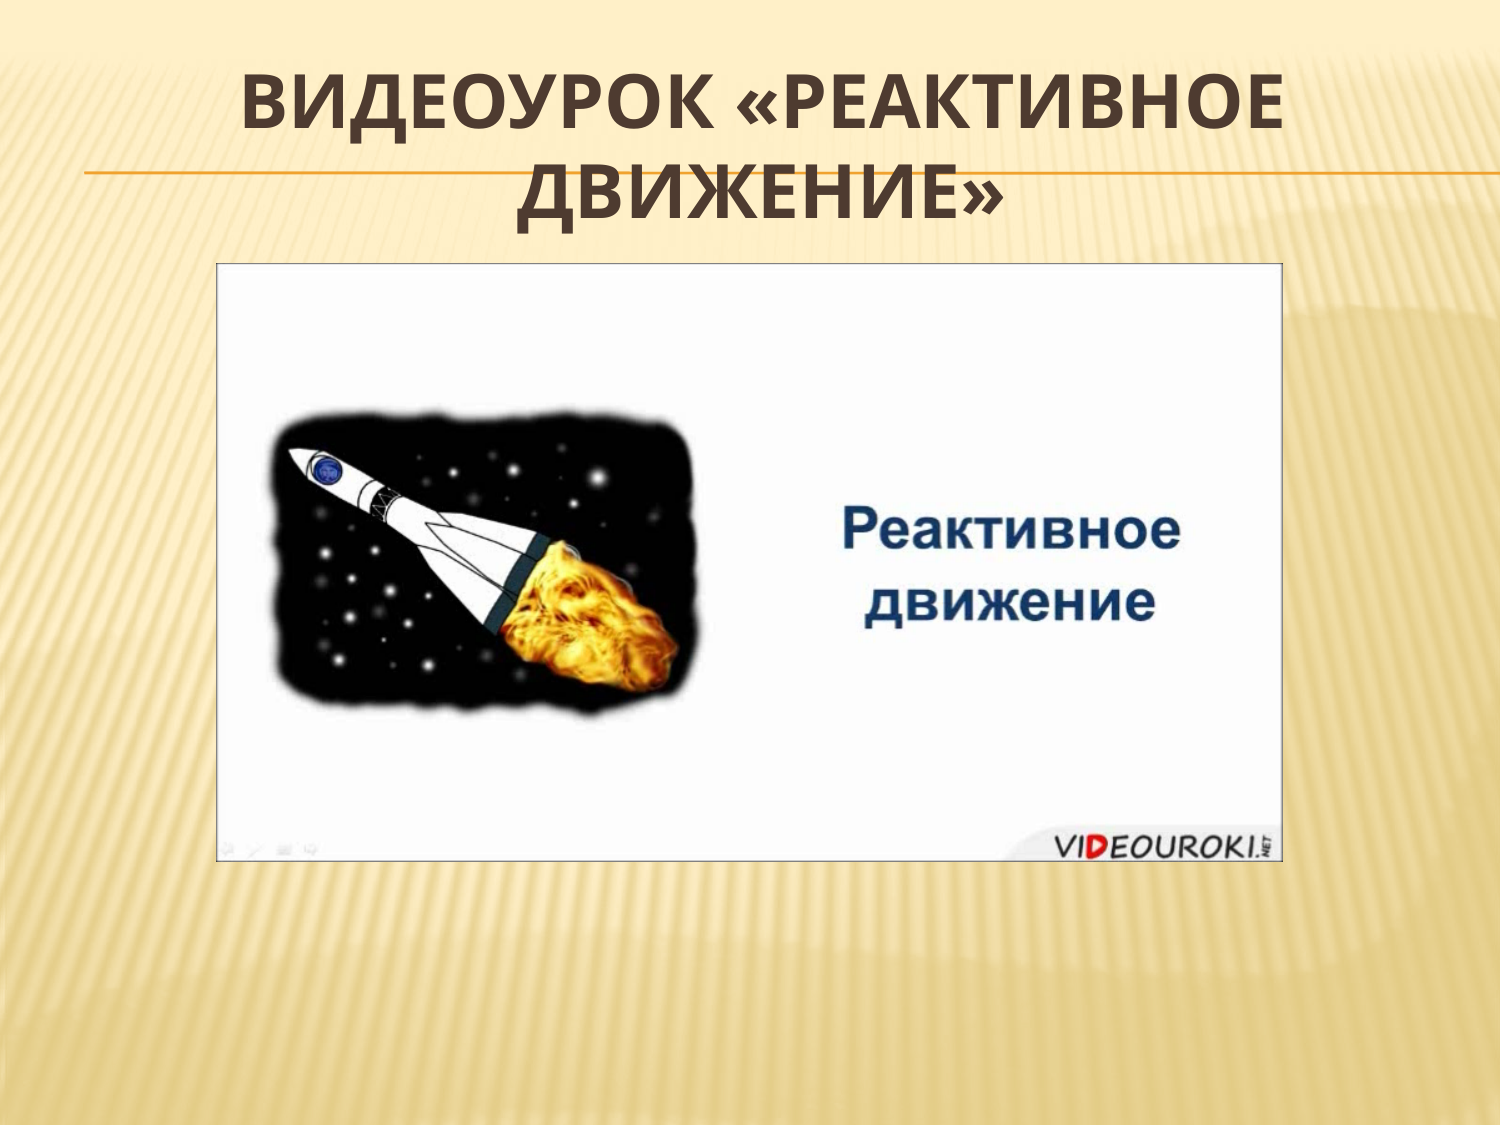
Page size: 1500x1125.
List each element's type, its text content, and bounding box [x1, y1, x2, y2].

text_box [215, 262, 1284, 863]
title ВИДЕОУРОК «РЕАКТИВНОЕ ДВИЖЕНИЕ» [50, 75, 1475, 213]
